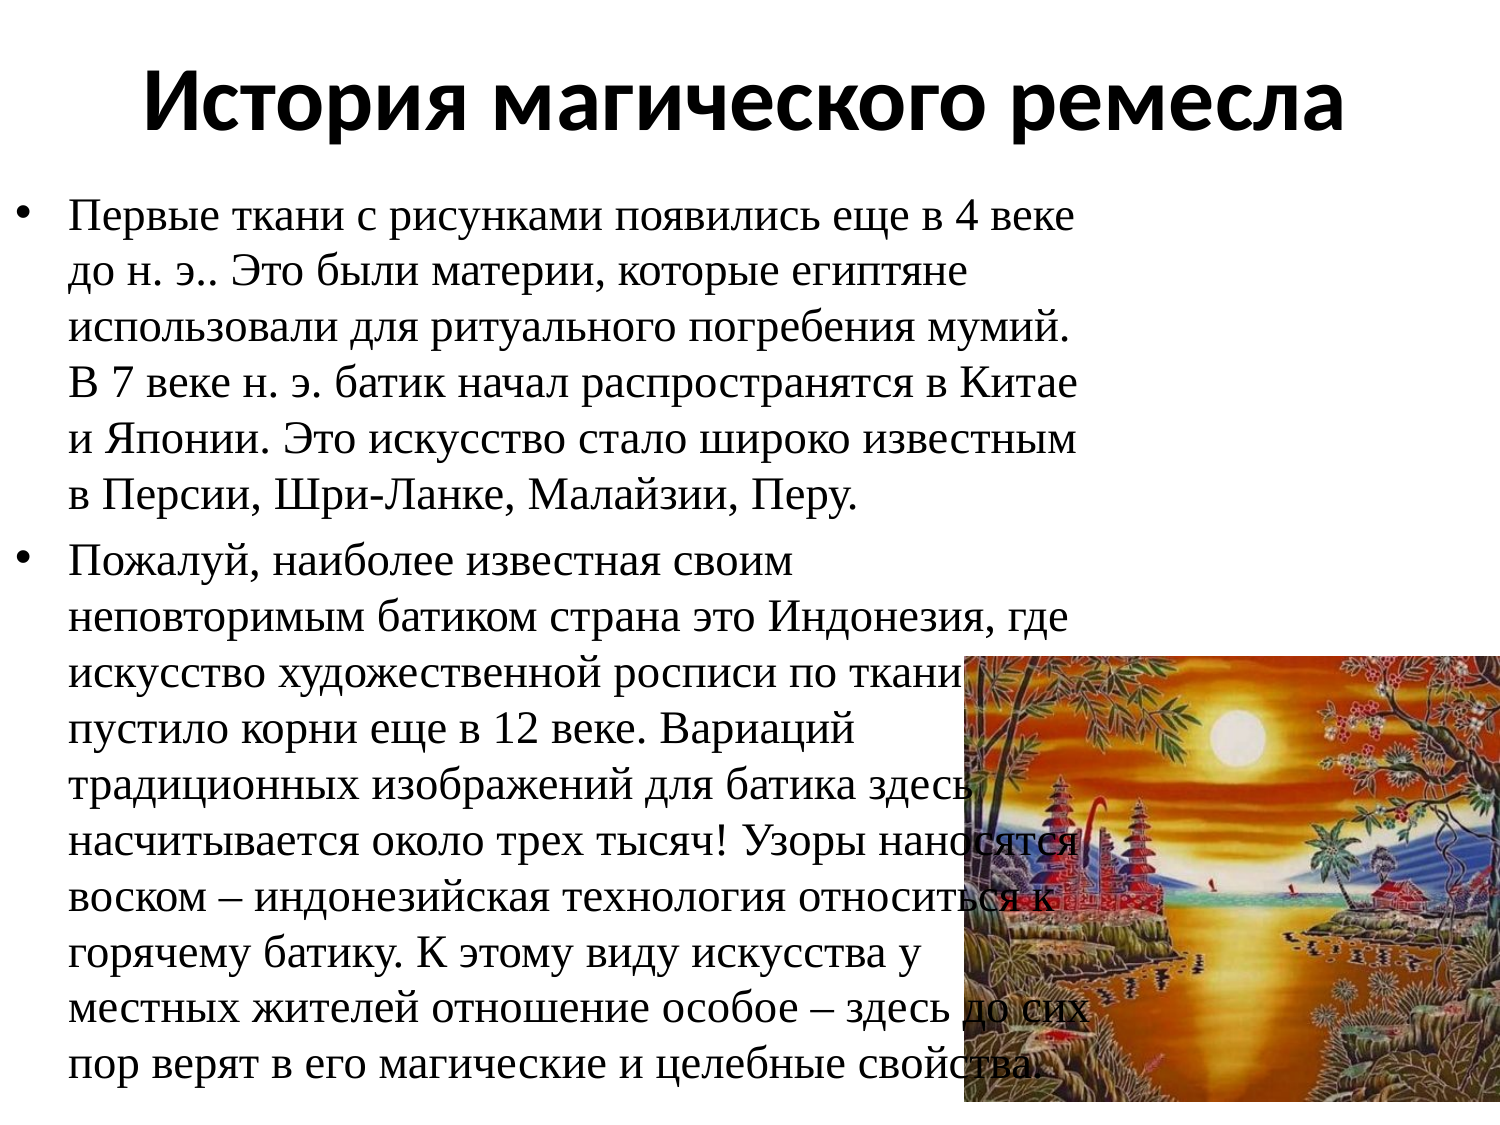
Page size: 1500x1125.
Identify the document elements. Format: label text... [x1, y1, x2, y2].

list Первые ткани с рисунками появились еще в 4 веке до н. э.. Это были материи, которые египтяне использовали для ритуального погребения мумий. В 7 веке н. э. батик начал распространятся в Китае и Японии. Это искусство стало широко известным в Персии, Шри-Ланке, Малайзии, Перу. Пожалуй, наиболее известная своим неповторимым батиком страна это Индонезия, где искусство художественной росписи по ткани пустило корни еще в 12 веке. Вариаций традиционных изображений для батика здесь насчитывается около трех тысяч! Узоры наносятся воском – индонезийская технология относиться к горячему батику. К этому виду искусства у местных жителей отношение особое – здесь до сих пор верят в его магические и целебные свойства. [0, 175, 1109, 1125]
title История магического ремесла [70, 0, 1421, 188]
picture [964, 656, 1500, 1102]
